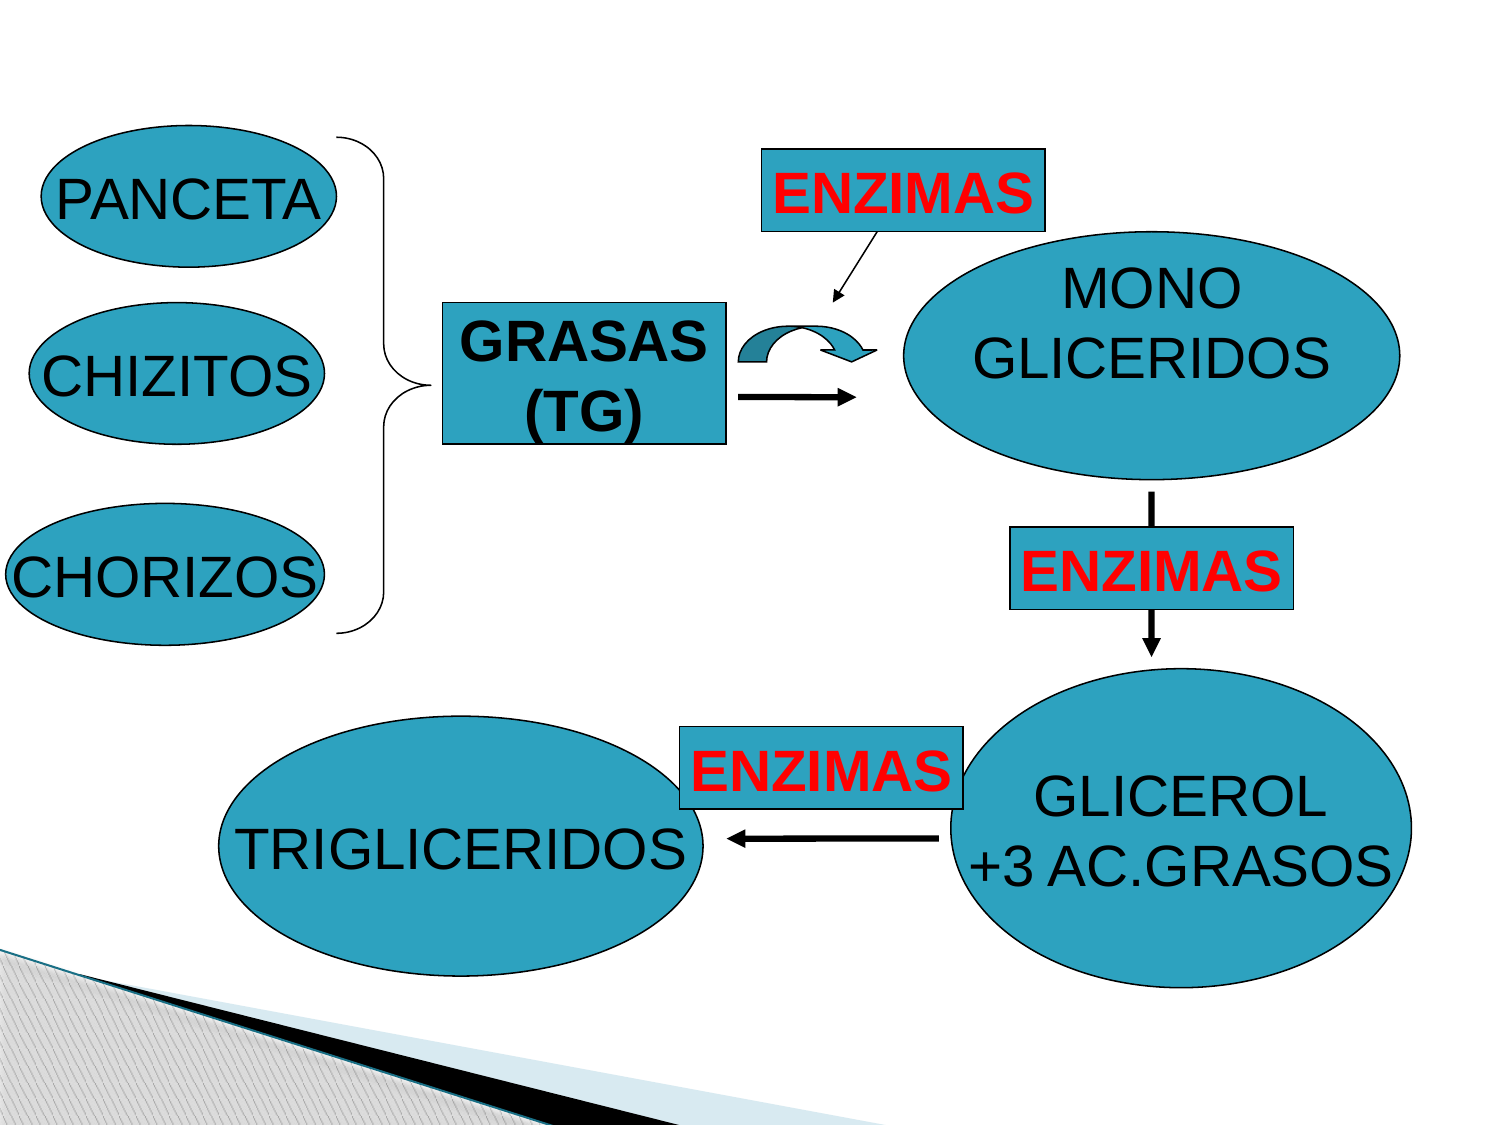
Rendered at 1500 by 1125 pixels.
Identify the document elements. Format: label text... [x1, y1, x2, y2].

text_box ENZIMAS [679, 726, 964, 809]
text_box ENZIMAS [1009, 527, 1294, 610]
text_box GLICEROL +3 AC.GRASOS [950, 668, 1412, 988]
text_box TRIGLICERIDOS [218, 716, 704, 977]
text_box [738, 326, 878, 362]
text_box PANCETA [41, 125, 336, 268]
text_box [1145, 610, 1158, 657]
text_box GRASAS (TG) [442, 302, 726, 445]
text_box CHORIZOS [5, 503, 325, 646]
text_box MONO GLICERIDOS [903, 231, 1400, 480]
text_box [738, 390, 857, 404]
text_box CHIZITOS [29, 302, 325, 445]
text_box [832, 232, 878, 303]
text_box [336, 137, 431, 634]
text_box ENZIMAS [761, 148, 1046, 232]
text_box [726, 832, 939, 845]
